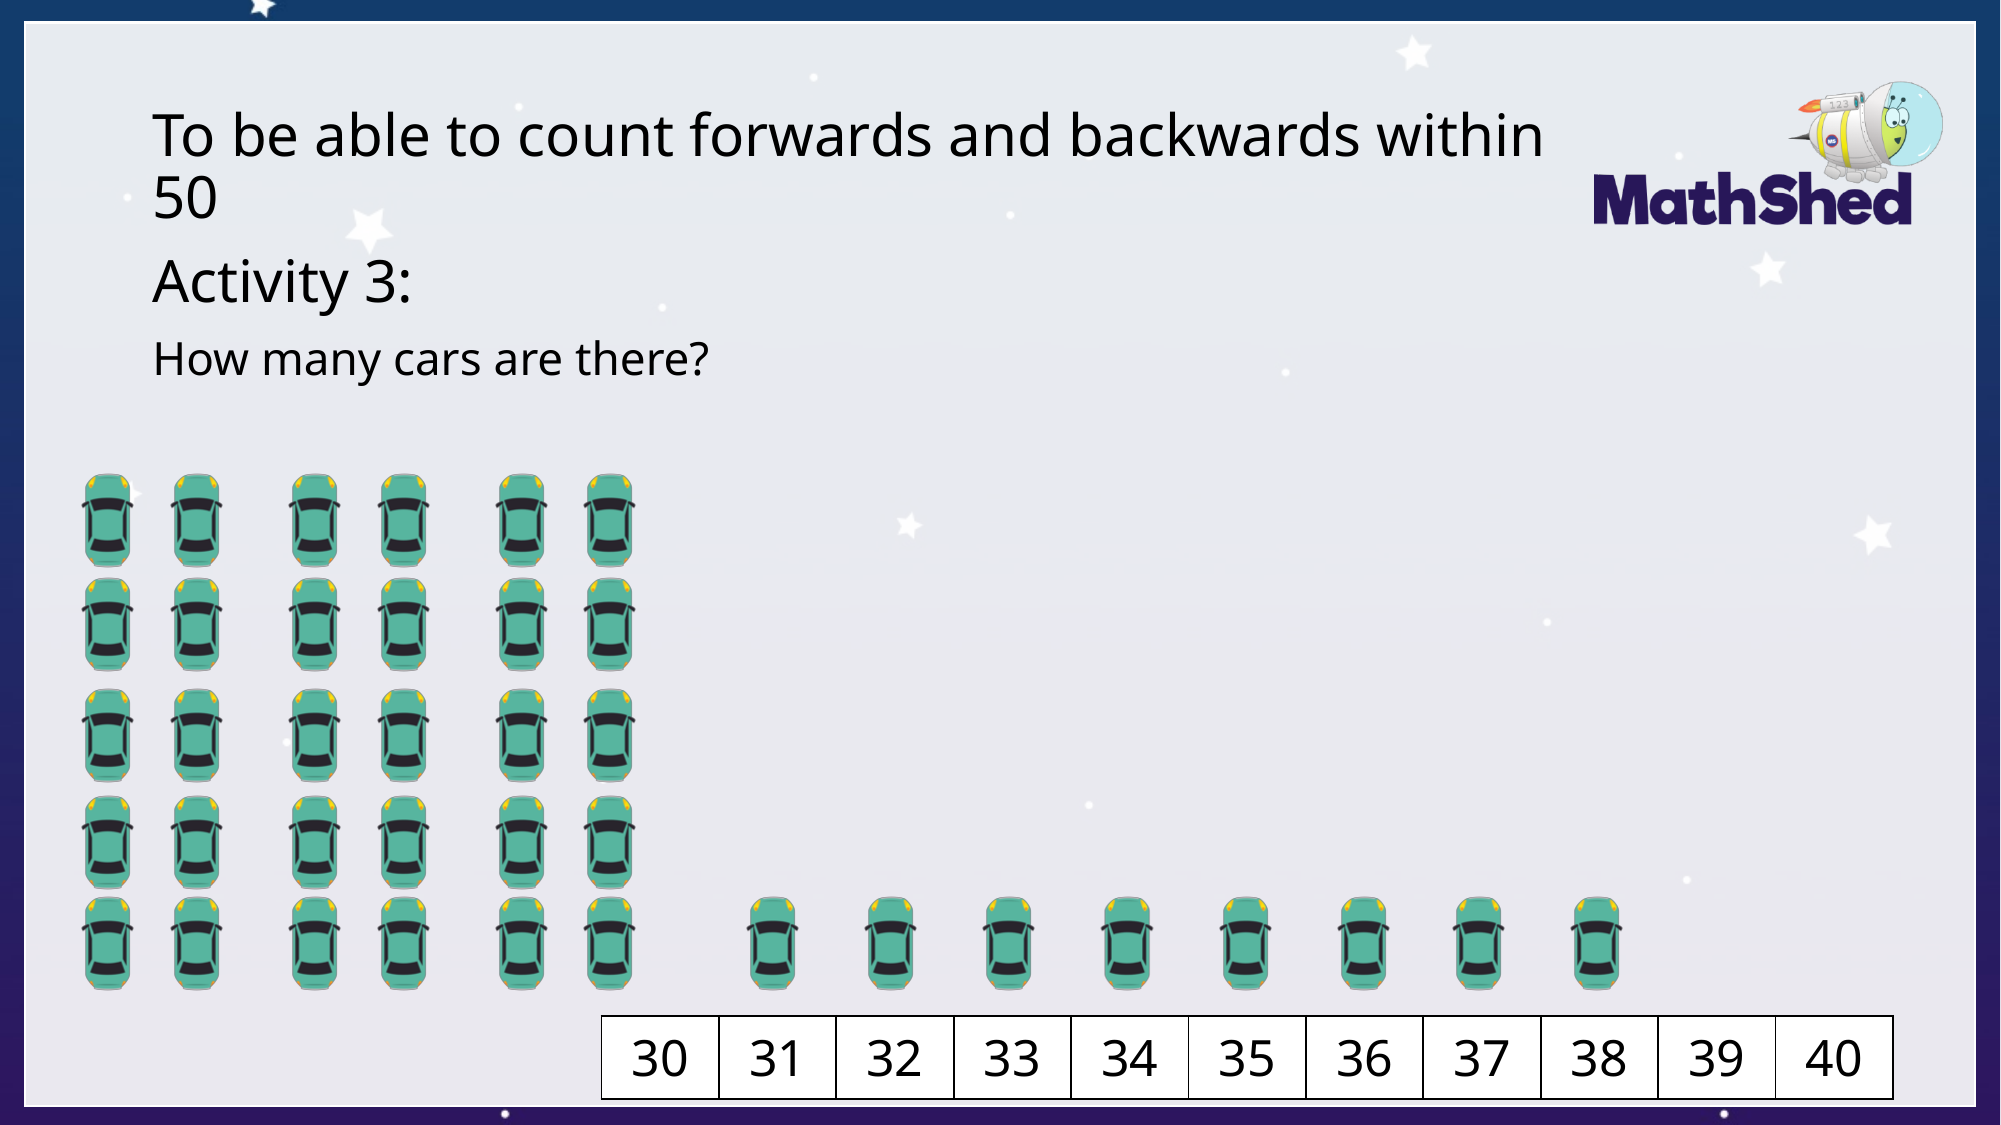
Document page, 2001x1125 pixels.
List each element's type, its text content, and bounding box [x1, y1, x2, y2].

table_header 35 [1189, 1017, 1305, 1098]
table_header 38 [1542, 1017, 1657, 1098]
table_header 36 [1307, 1017, 1422, 1098]
table_header 33 [955, 1017, 1070, 1098]
picture [0, 0, 2001, 1125]
table_header 30 [602, 1017, 718, 1098]
title To be able to count forwards and backwards within 50 [137, 59, 1578, 244]
table_header 39 [1659, 1017, 1775, 1098]
table_header 37 [1424, 1017, 1540, 1098]
list Activity 3: How many cars are there? [137, 244, 1863, 959]
table_header 31 [720, 1017, 835, 1098]
table_header 32 [837, 1017, 953, 1098]
table_header 40 [1776, 1017, 1892, 1098]
table_header 34 [1072, 1017, 1188, 1098]
